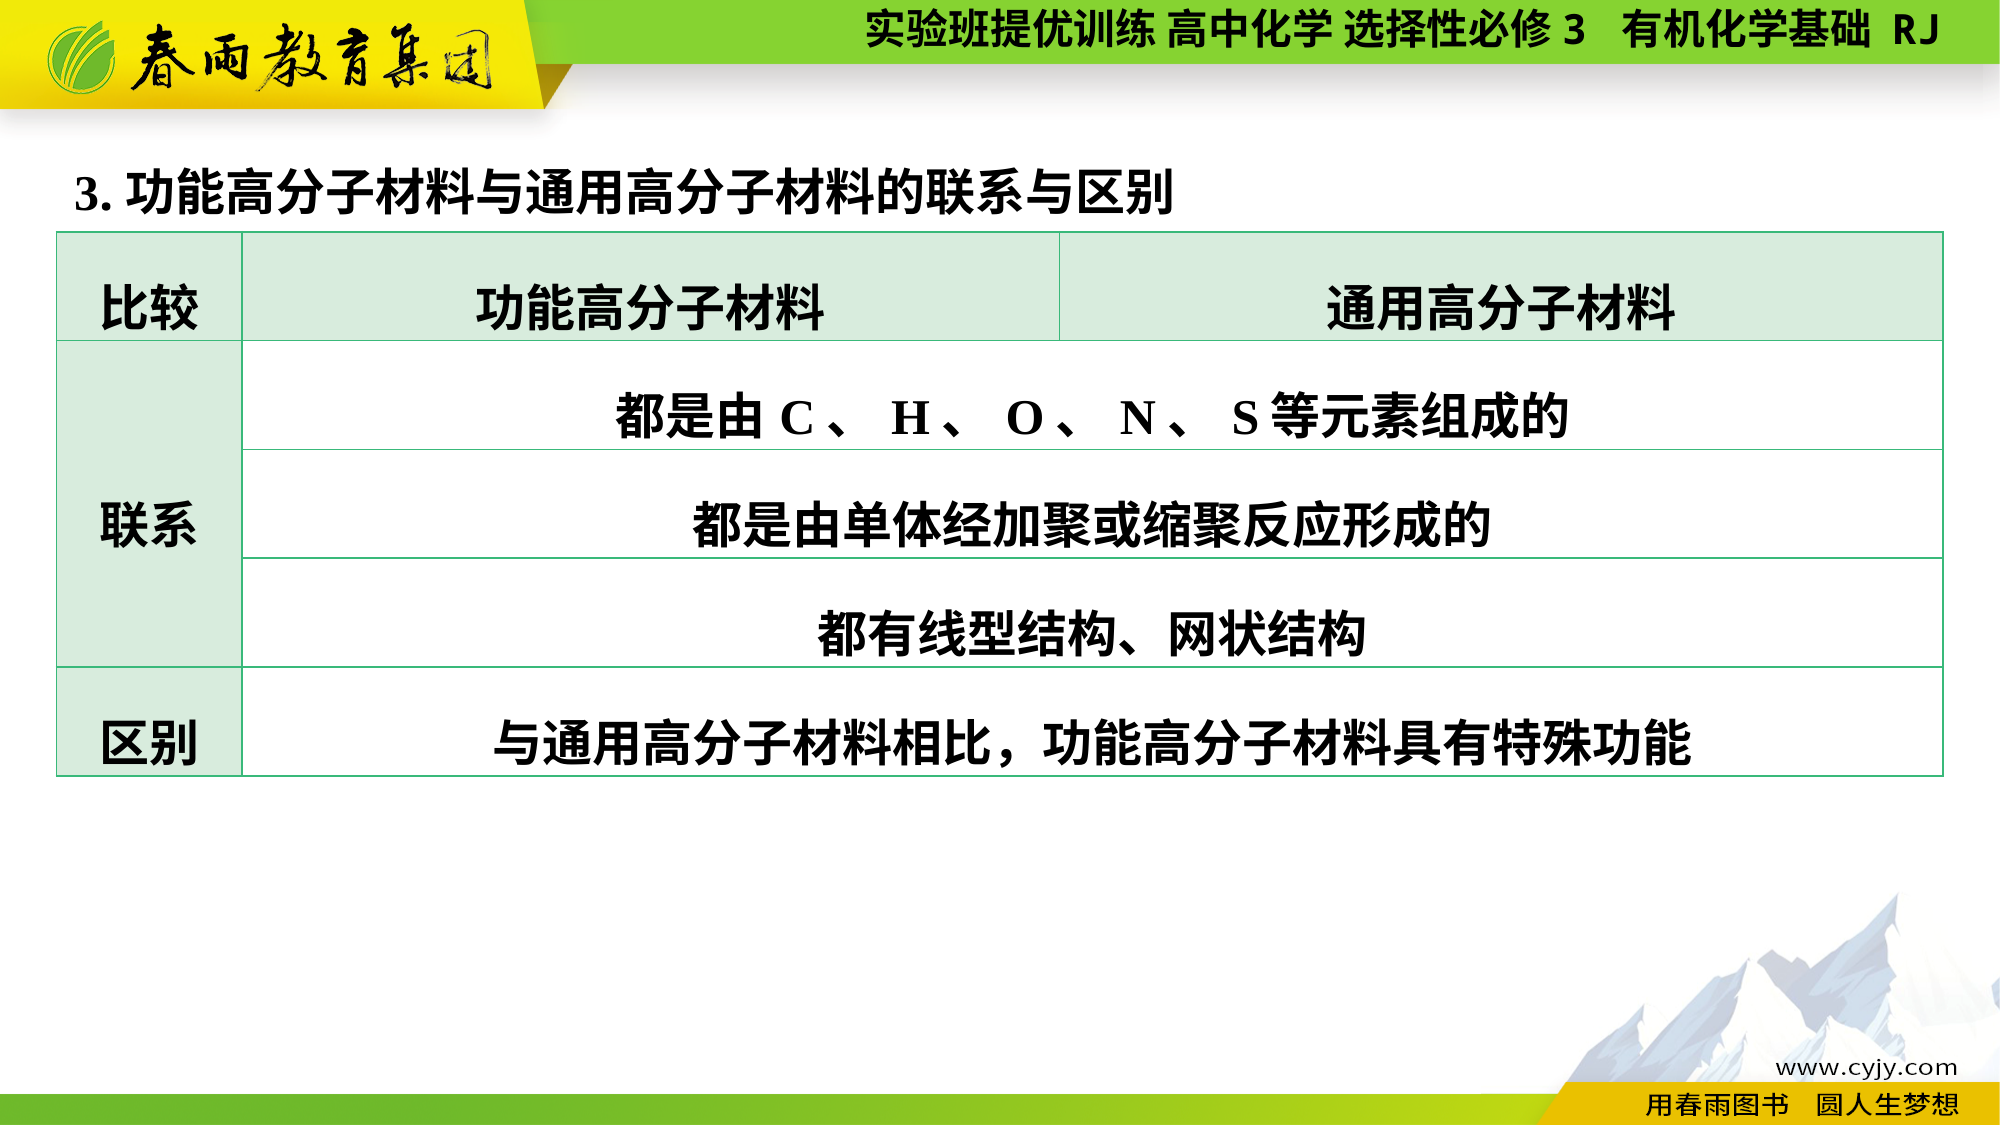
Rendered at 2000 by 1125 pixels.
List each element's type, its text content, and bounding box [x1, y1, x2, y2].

table_cell 都是由C、H、O、N、S等元素组成的 [243, 341, 1942, 449]
table_cell 都有线型结构、网状结构 [243, 559, 1942, 666]
list 3.功能高分子材料与通用高分子材料的联系与区别 [59, 122, 1944, 217]
table_header 比较 [57, 233, 241, 340]
table_cell 都是由单体经加聚或缩聚反应形成的 [243, 450, 1942, 557]
table_header 功能高分子材料 [243, 233, 1059, 340]
table_cell 联系 [57, 341, 241, 666]
table_cell 与通用高分子材料相比，功能高分子材料具有特殊功能 [243, 668, 1942, 775]
table_cell 区别 [57, 668, 241, 775]
picture [0, 0, 2000, 1125]
table_header 通用高分子材料 [1060, 233, 1942, 340]
